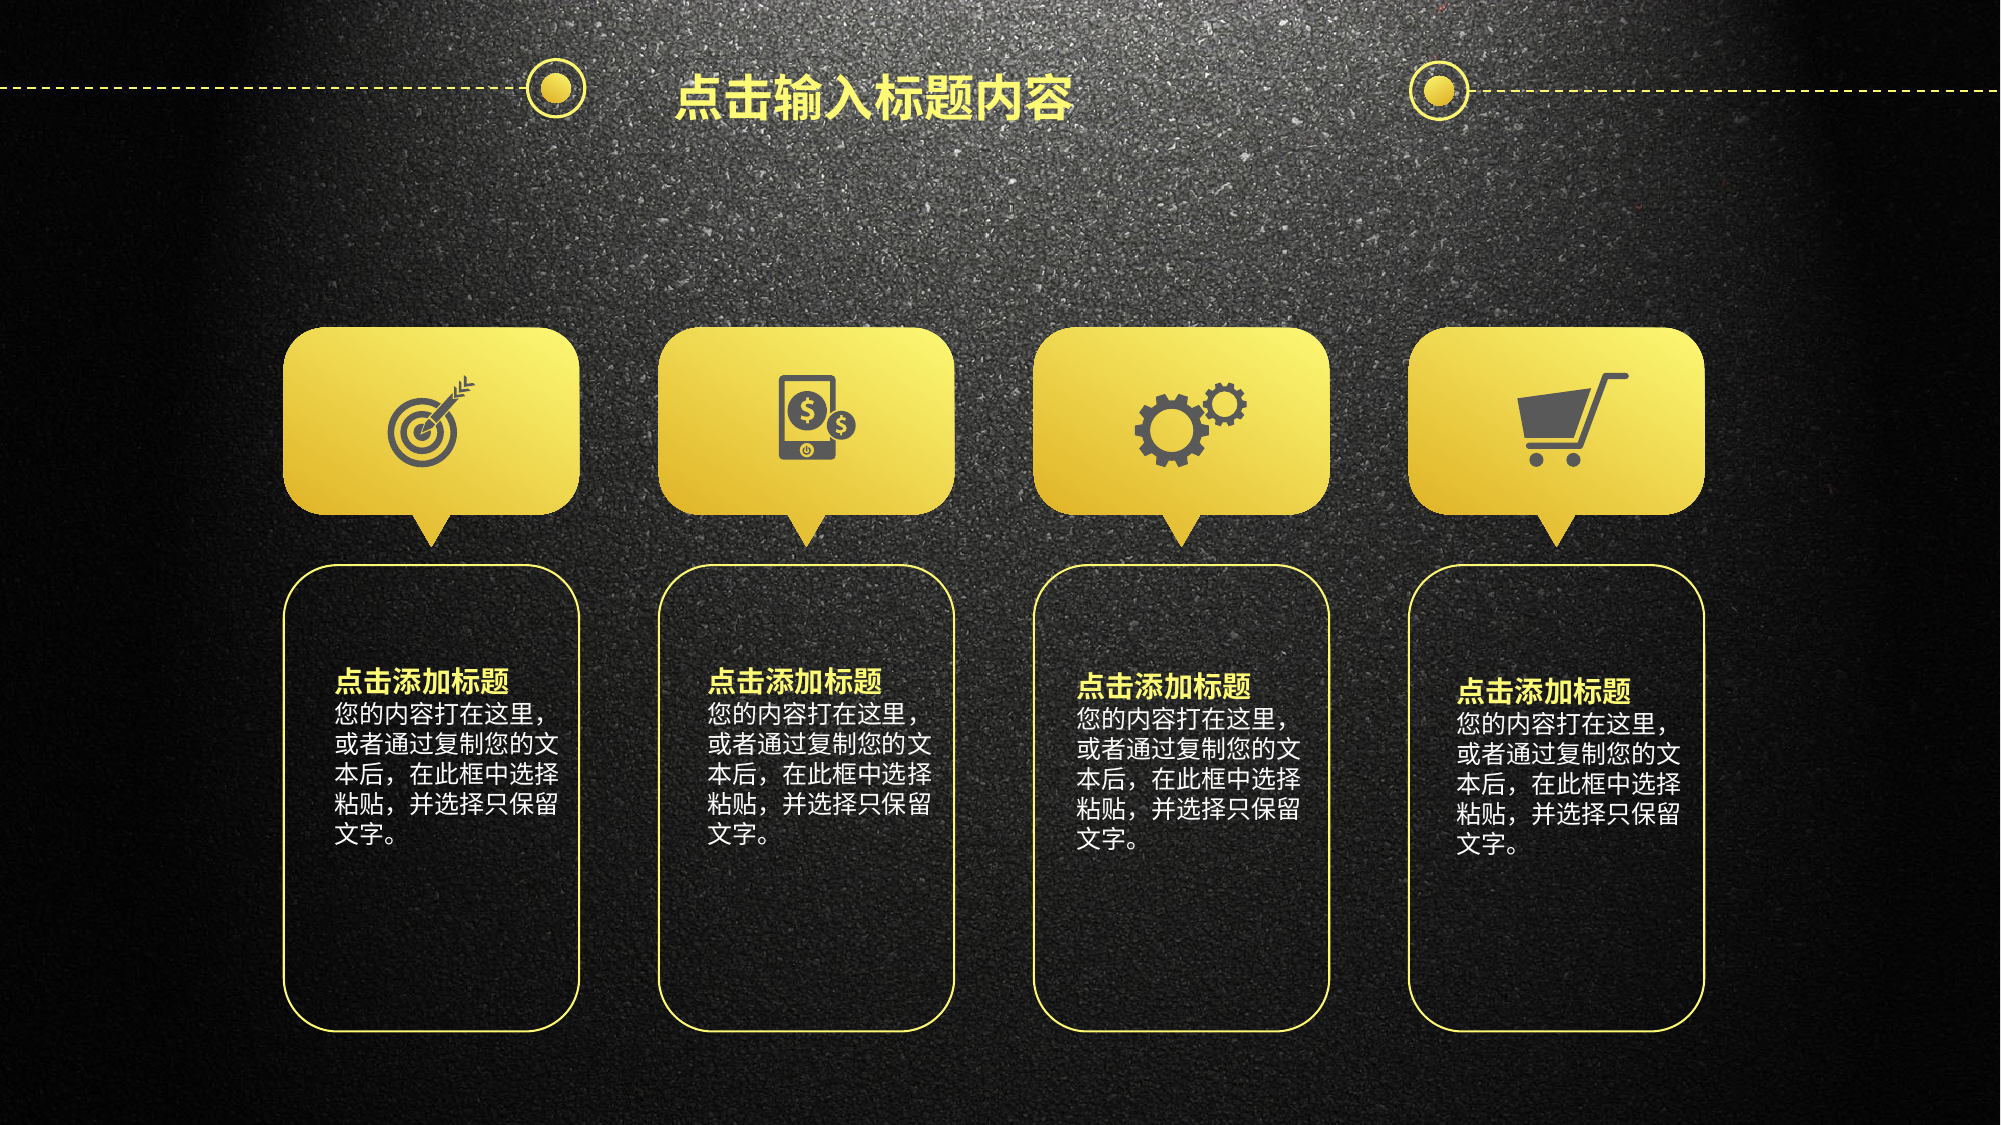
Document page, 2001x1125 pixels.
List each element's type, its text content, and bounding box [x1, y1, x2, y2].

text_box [1033, 327, 1330, 547]
picture [0, 0, 2001, 1125]
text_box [283, 565, 581, 1032]
text_box 点击输入标题内容 [612, 42, 1089, 138]
text_box [1423, 74, 1456, 107]
text_box [1409, 61, 1470, 121]
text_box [1033, 565, 1330, 1032]
text_box [526, 58, 586, 118]
text_box [540, 72, 572, 105]
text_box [658, 565, 955, 1032]
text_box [283, 327, 580, 547]
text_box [658, 327, 955, 547]
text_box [1408, 565, 1705, 1032]
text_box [1408, 327, 1705, 547]
